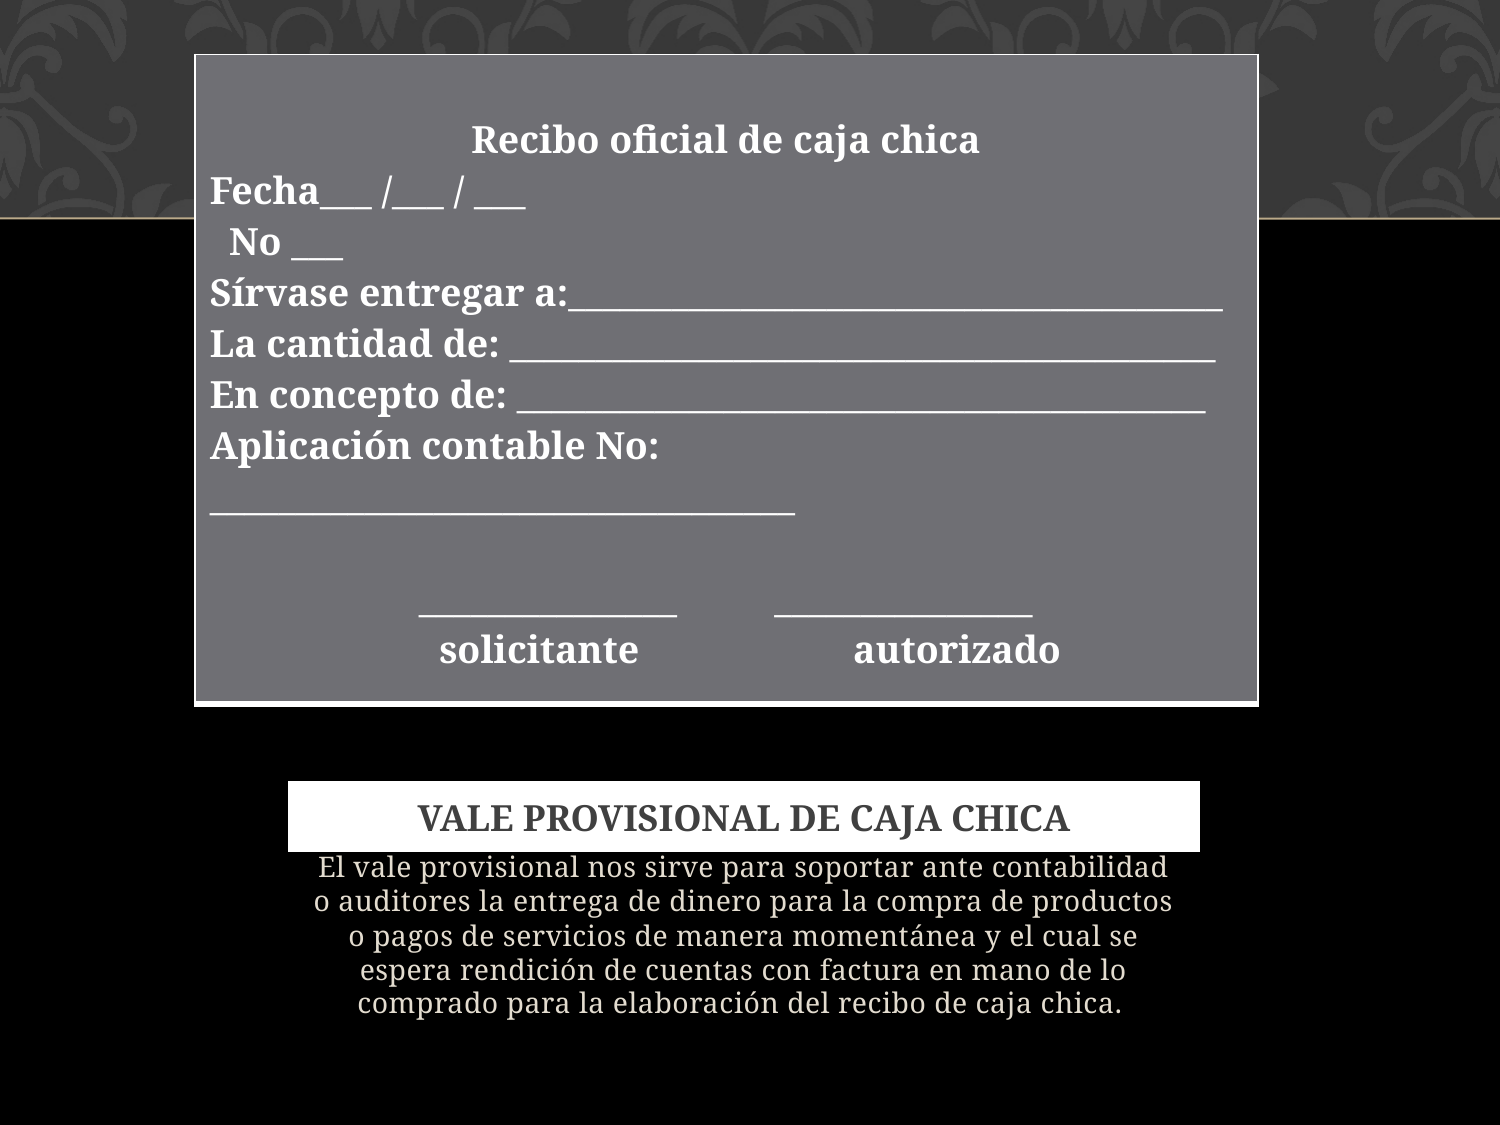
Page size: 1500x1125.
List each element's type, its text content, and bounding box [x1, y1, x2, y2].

title VALE PROVISIONAL DE CAJA CHICA [288, 781, 1200, 852]
list El vale provisional nos sirve para soportar ante contabilidad o auditores la entrega de dinero para la compra de productos o pagos de servicios de manera momentánea y el cual se espera rendición de cuentas con factura en mano de lo comprado para la elaboración del recibo de caja chica. [294, 852, 1194, 1024]
table_header Recibo oficial de caja chica Fecha___ /___ / ___ No ___ Sírvase entregar a:______________________________________ La cantidad de: _________________________________________ En concepto de: ________________________________________ Aplicación contable No: __________________________________ _______________ _______________ solicitante autorizado [196, 55, 1257, 701]
